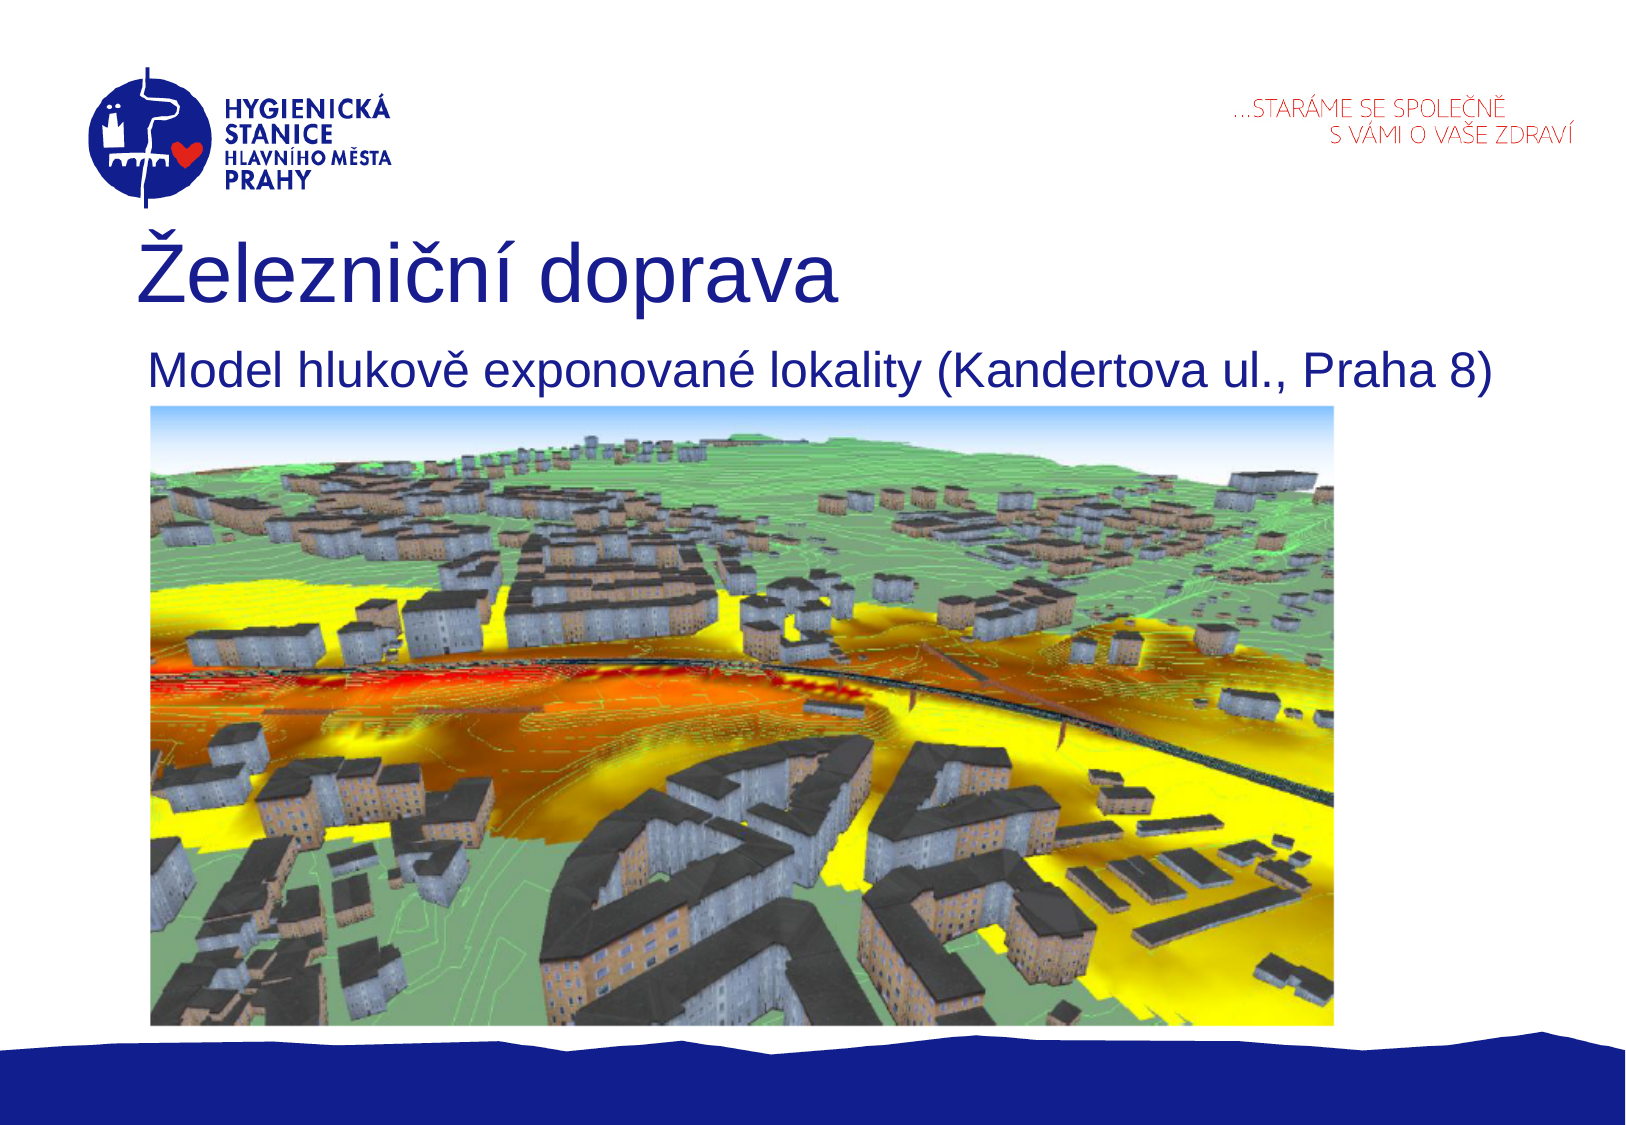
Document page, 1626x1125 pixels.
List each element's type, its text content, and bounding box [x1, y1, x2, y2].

title Železniční doprava [121, 166, 1523, 384]
picture [0, 0, 1626, 1125]
text_box Model hlukově exponované lokality (Kandertova ul., Praha 8) [132, 316, 1535, 426]
